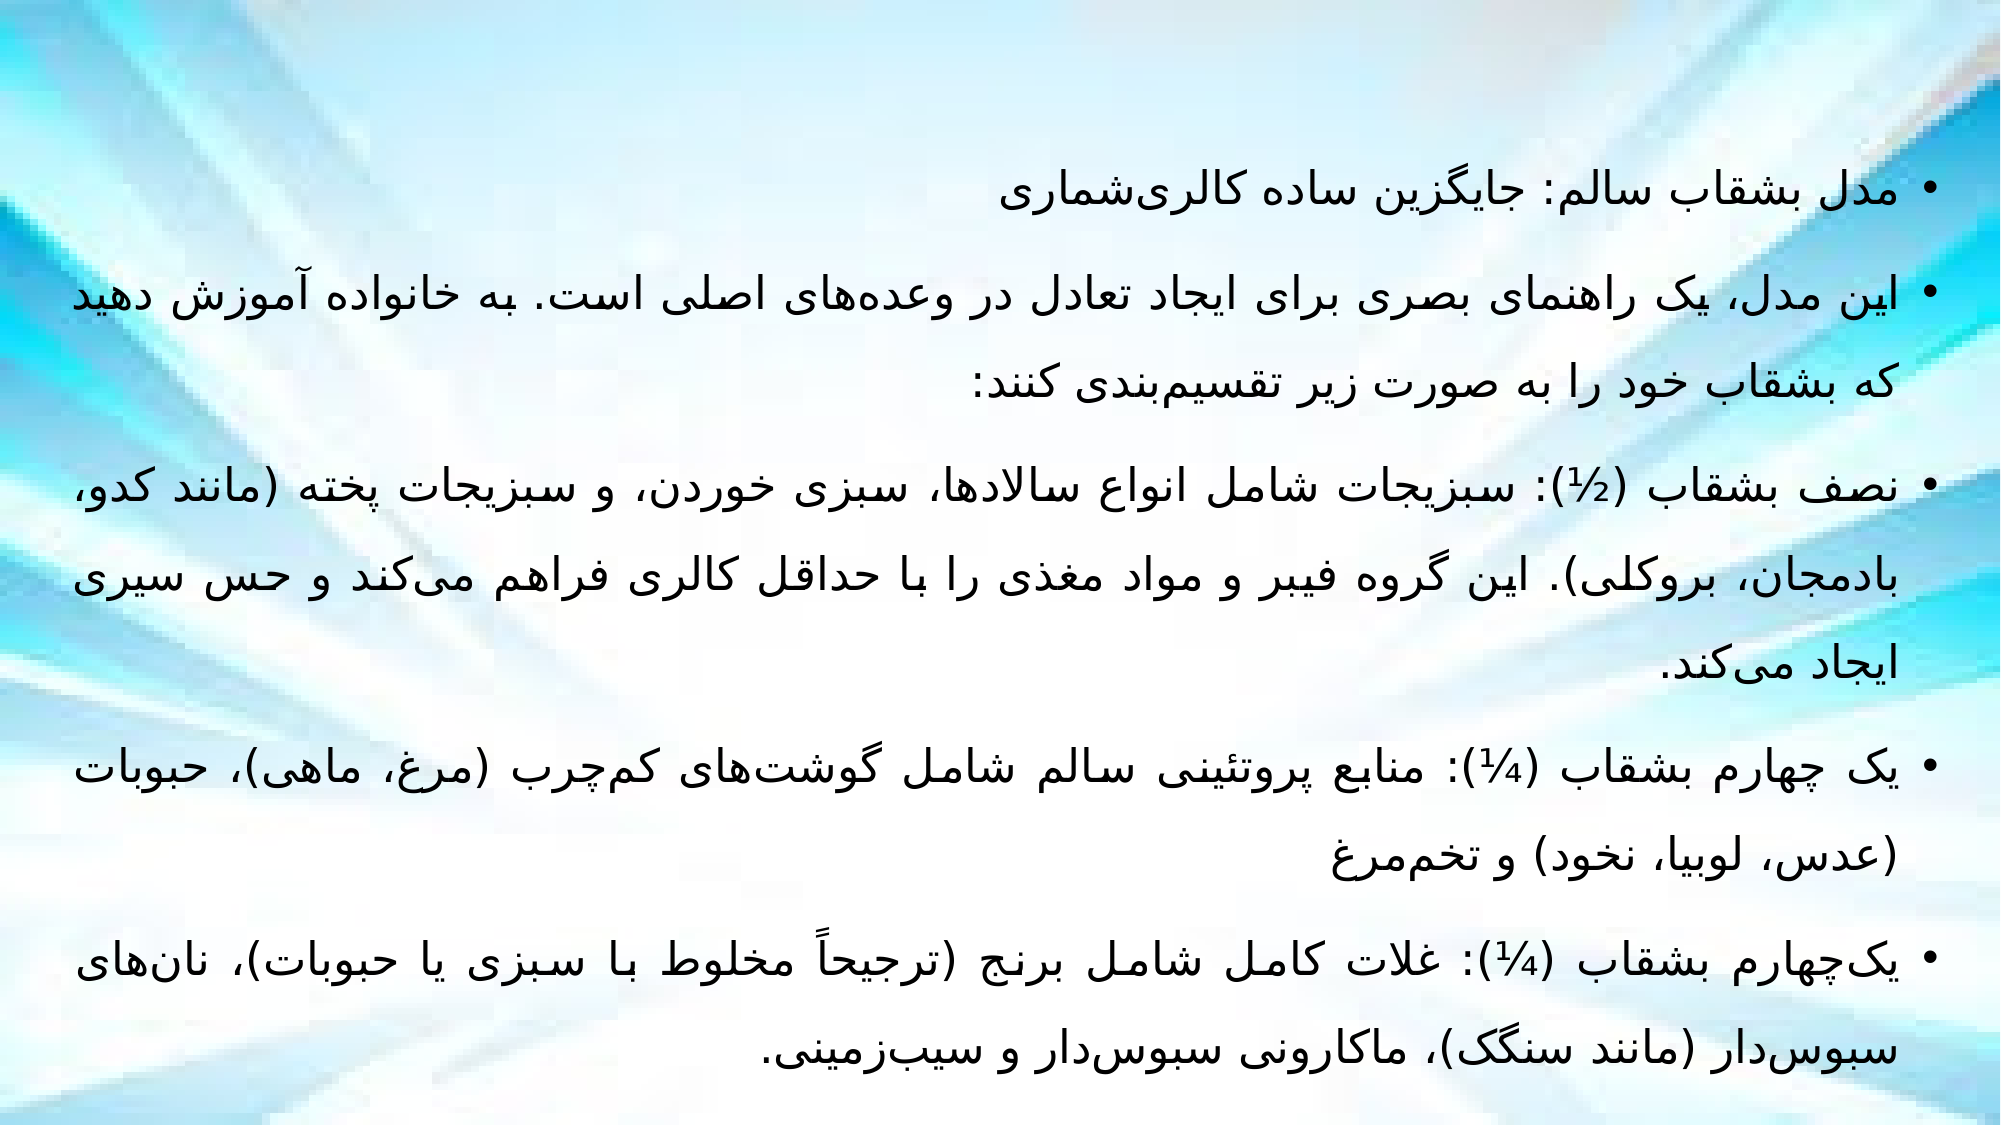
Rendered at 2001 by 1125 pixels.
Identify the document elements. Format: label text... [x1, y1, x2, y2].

picture [0, 0, 2001, 1125]
list مدل بشقاب سالم: جایگزین ساده کالری‌شماری این مدل، یک راهنمای بصری برای ایجاد تعادل در وعده‌های اصلی است. به خانواده آموزش دهید که بشقاب خود را به صورت زیر تقسیم‌بندی کنند: نصف بشقاب (½): سبزیجات شامل انواع سالادها، سبزی خوردن، و سبزیجات پخته (مانند کدو، بادمجان، بروکلی). این گروه فیبر و مواد مغذی را با حداقل کالری فراهم می‌کند و حس سیری ایجاد می‌کند. یک‌ چهارم بشقاب (¼): منابع پروتئینی سالم شامل گوشت‌های کم‌چرب (مرغ، ماهی)، حبوبات (عدس، لوبیا، نخود) و تخم‌مرغ یک‌چهارم بشقاب (¼): غلات کامل شامل برنج (ترجیحاً مخلوط با سبزی یا حبوبات)، نان‌های سبوس‌دار (مانند سنگک)، ماکارونی سبوس‌دار و سیب‌زمینی. [54, 118, 1950, 1091]
